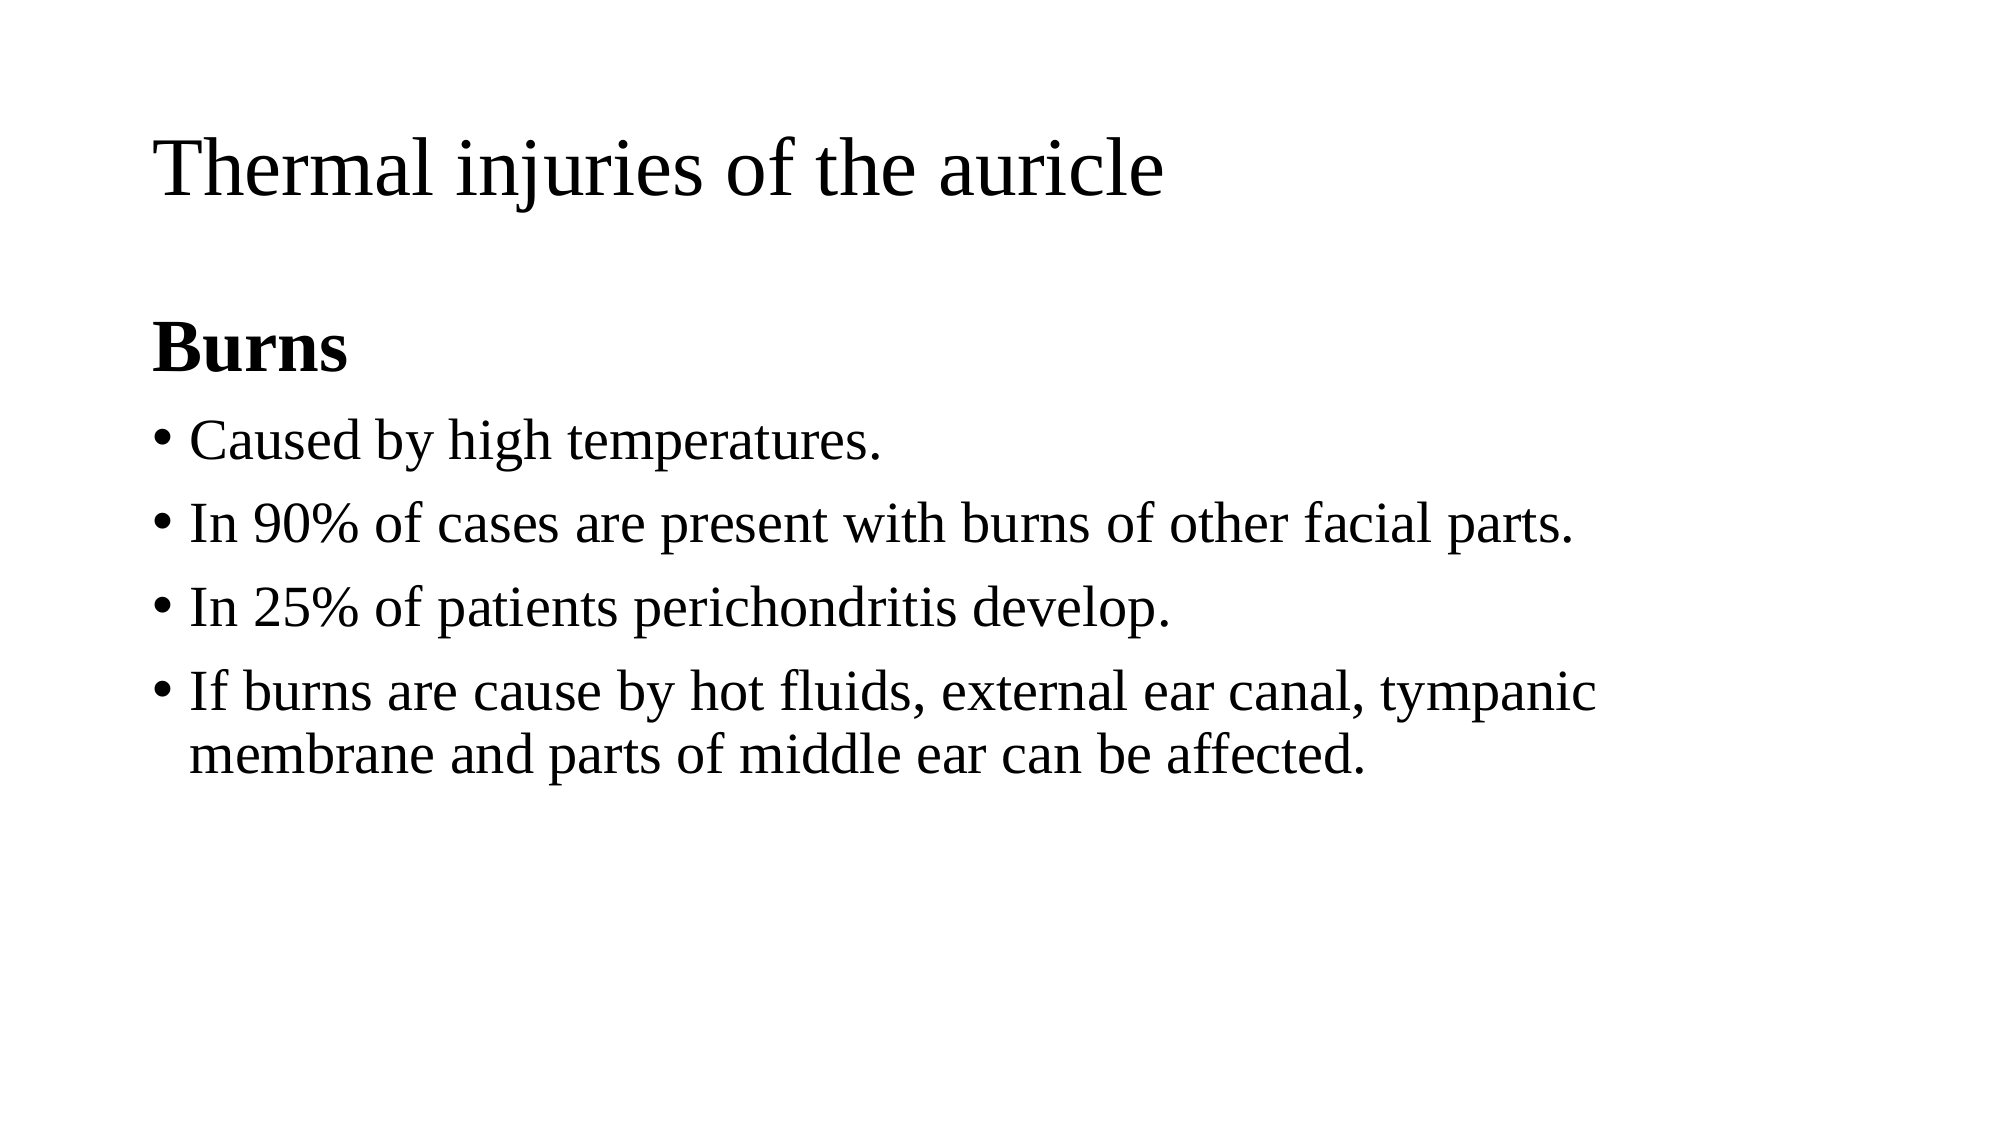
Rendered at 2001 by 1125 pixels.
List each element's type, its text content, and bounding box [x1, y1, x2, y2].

list Burns Caused by high temperatures. In 90% of cases are present with burns of other facial parts. In 25% of patients perichondritis develop. If burns are cause by hot fluids, external ear canal, tympanic membrane and parts of middle ear can be affected. [137, 299, 1863, 1014]
title Thermal injuries of the auricle [137, 59, 1863, 278]
